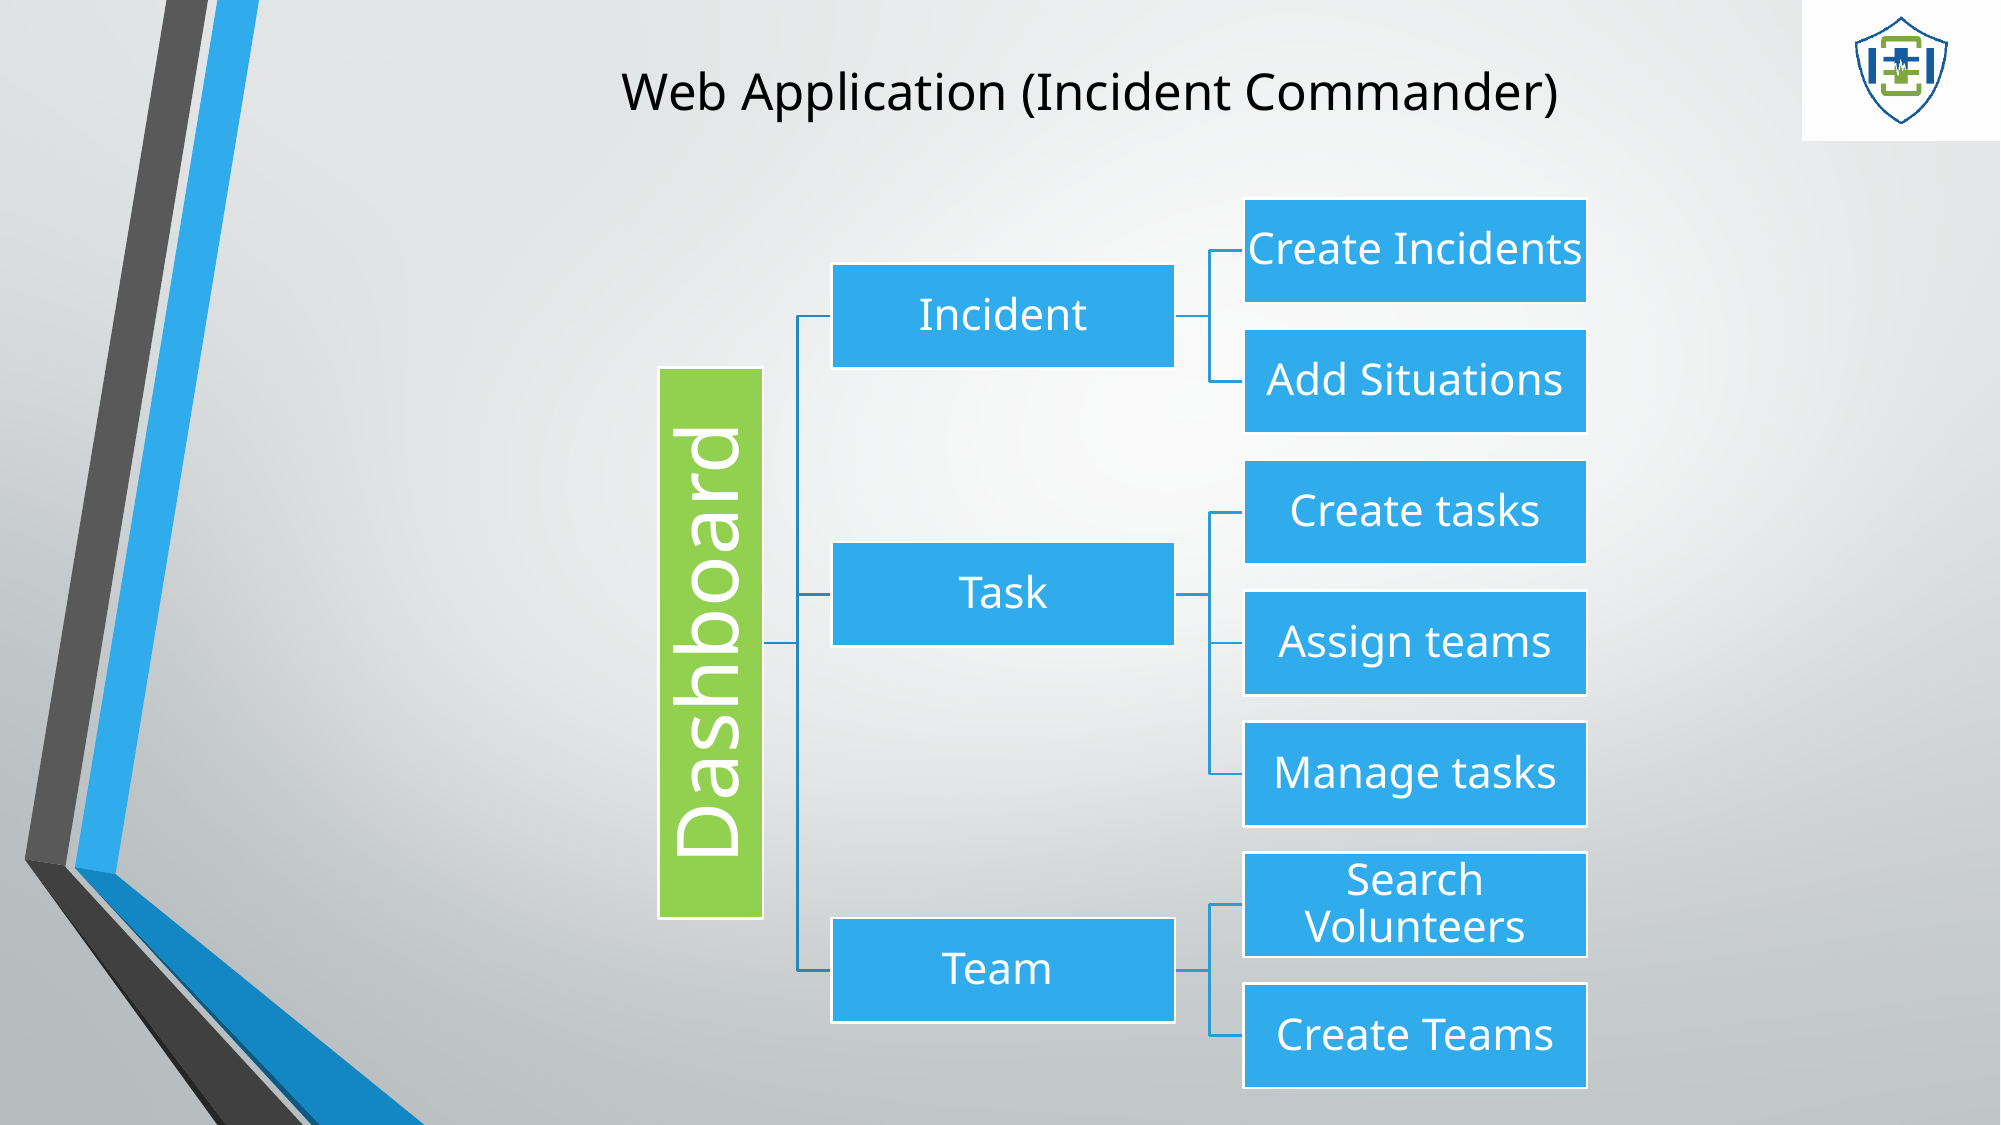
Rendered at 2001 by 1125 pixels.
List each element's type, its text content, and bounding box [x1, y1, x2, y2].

title Web Application (Incident Commander) [268, 51, 1801, 129]
picture [1801, 0, 2000, 141]
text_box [332, 197, 1913, 1089]
